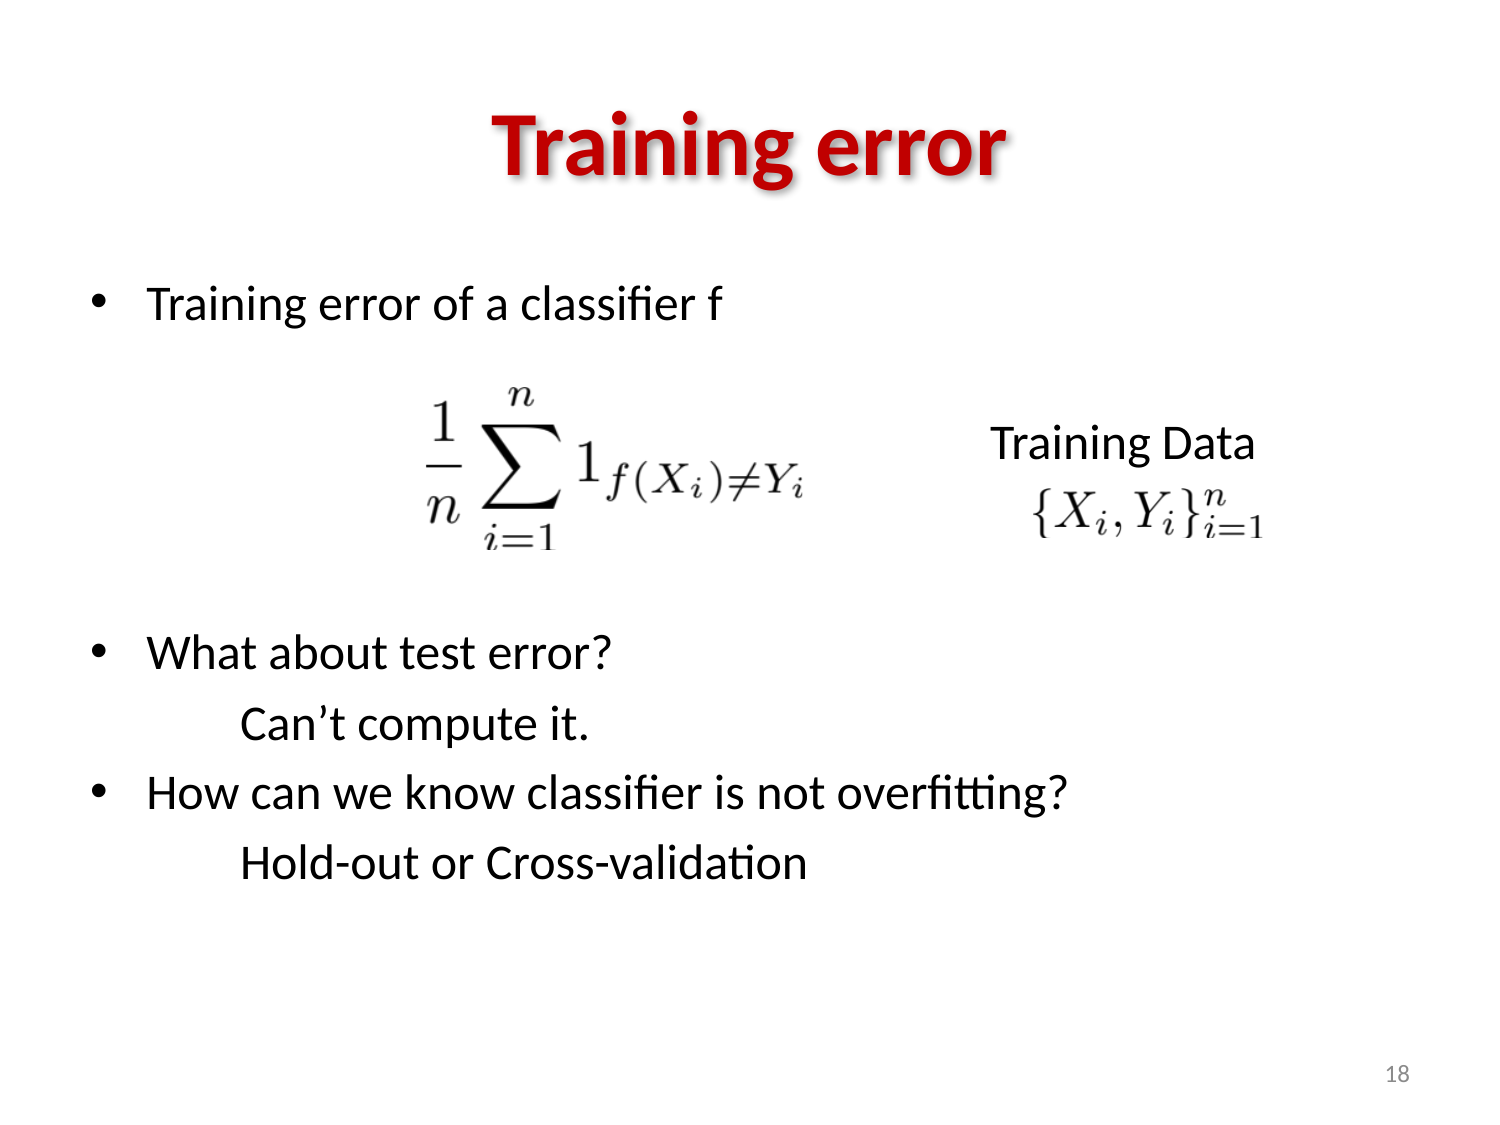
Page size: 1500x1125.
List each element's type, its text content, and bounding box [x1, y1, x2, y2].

picture [424, 387, 803, 551]
picture [1032, 487, 1263, 538]
list Training error of a classifier f Training Data What about test error? Can’t compute it. How can we know classifier is not overfitting? Hold-out or Cross-validation [75, 262, 1425, 1005]
slide_number 18 [1074, 1042, 1425, 1103]
title Training error [75, 45, 1425, 233]
